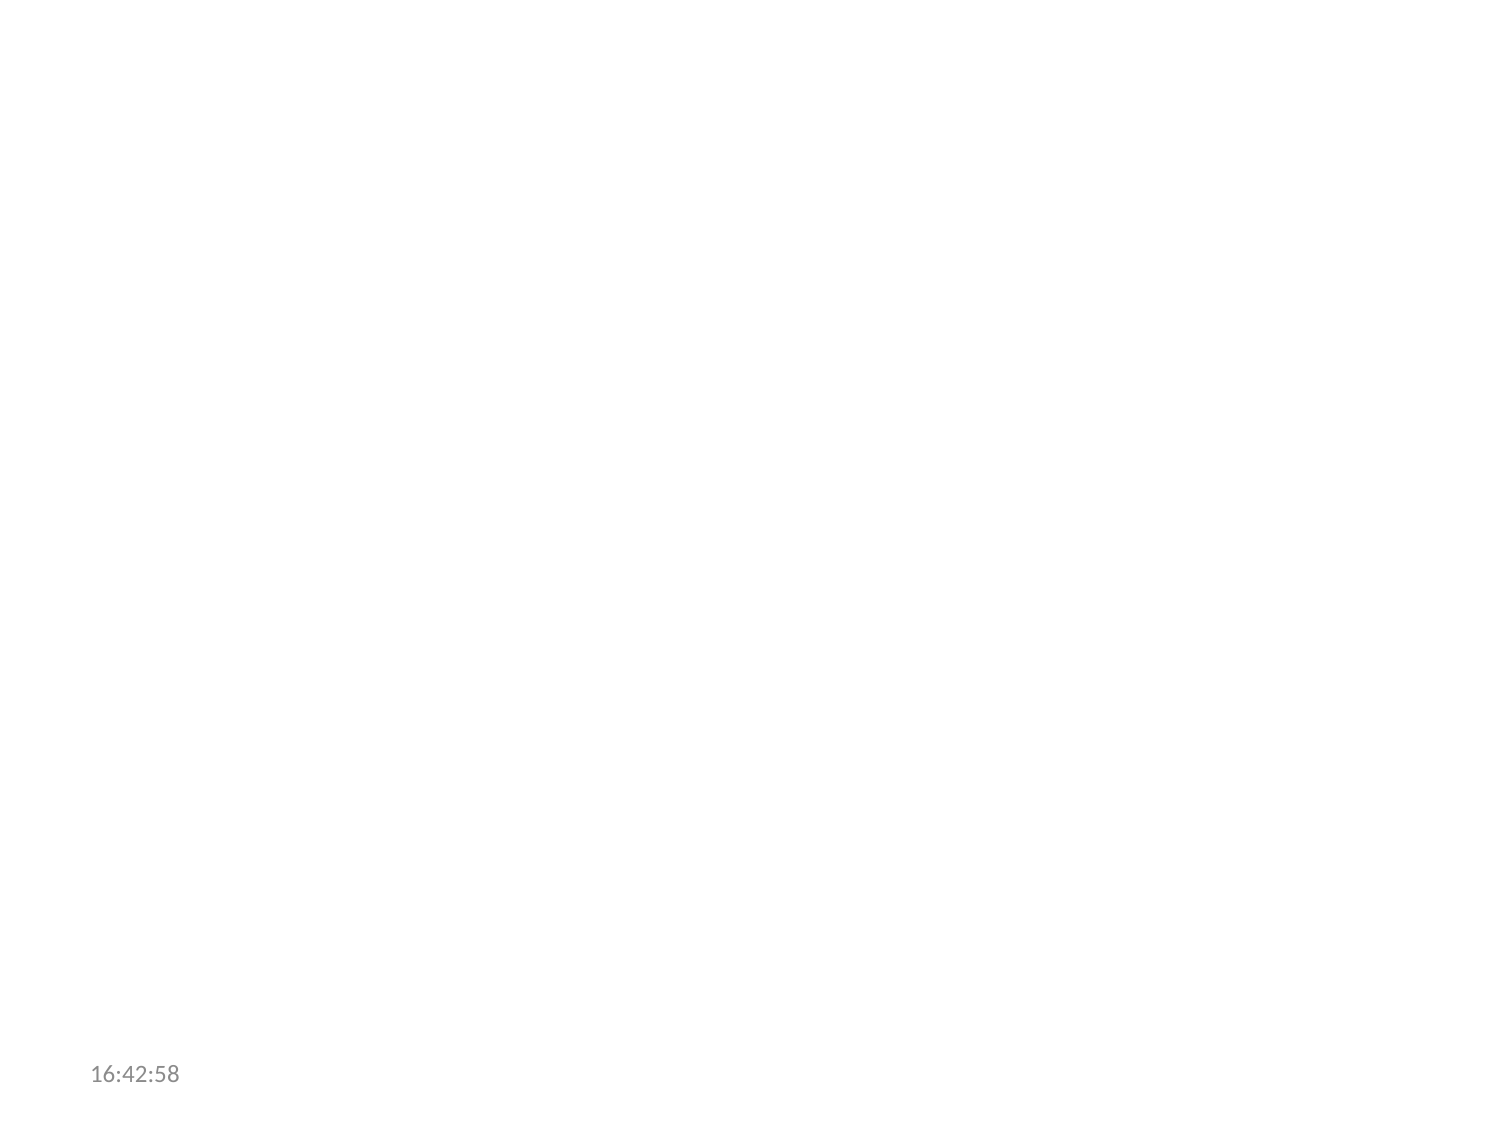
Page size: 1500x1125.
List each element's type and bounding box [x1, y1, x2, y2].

slide_number [75, 1042, 425, 1103]
